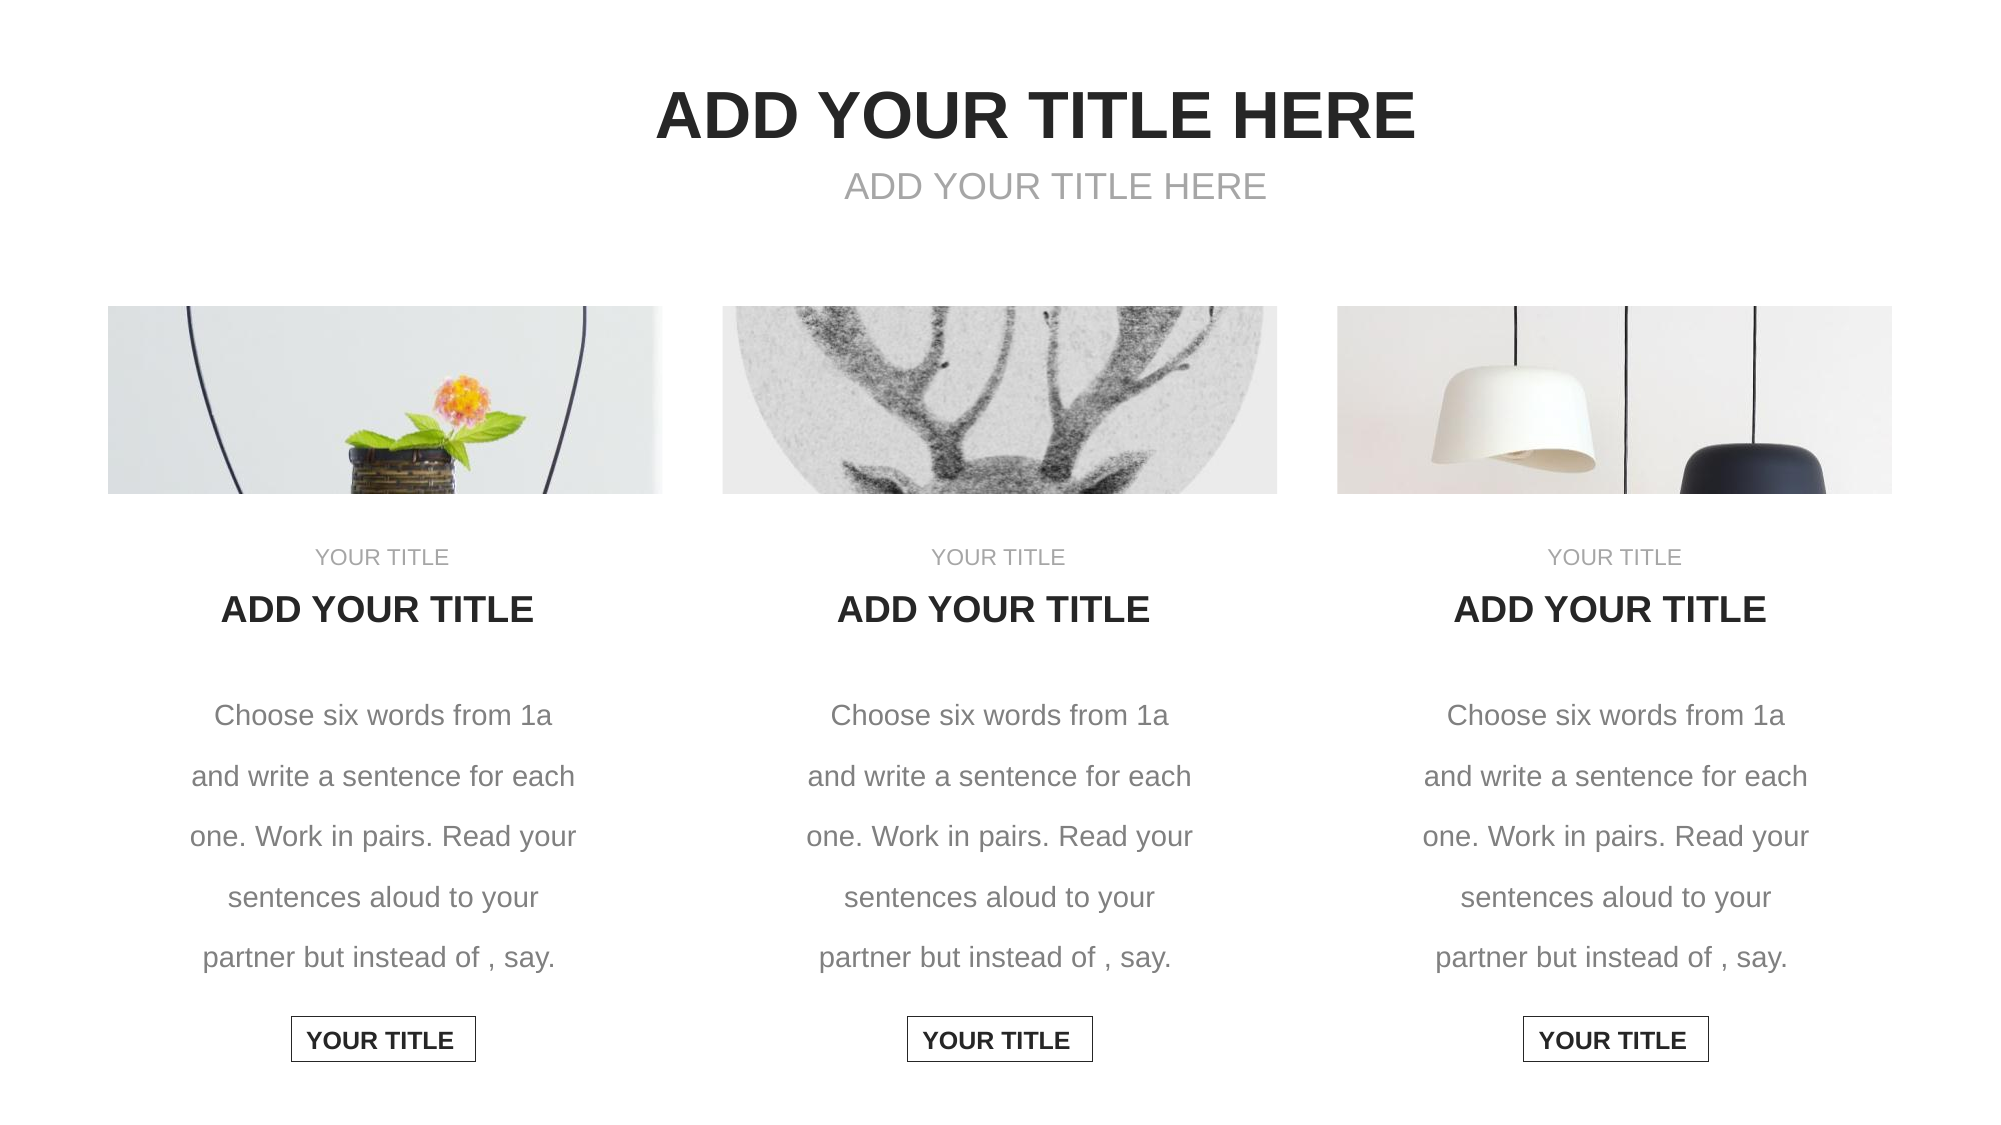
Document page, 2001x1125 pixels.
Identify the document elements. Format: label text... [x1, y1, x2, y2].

text_box ADD YOUR TITLE HERE [640, 64, 1434, 160]
picture [107, 306, 663, 494]
text_box ADD YOUR TITLE HERE [829, 154, 1289, 215]
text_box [171, 535, 596, 1063]
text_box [1404, 535, 1829, 1063]
picture [1337, 306, 1892, 494]
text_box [787, 535, 1213, 1063]
picture [722, 306, 1278, 494]
